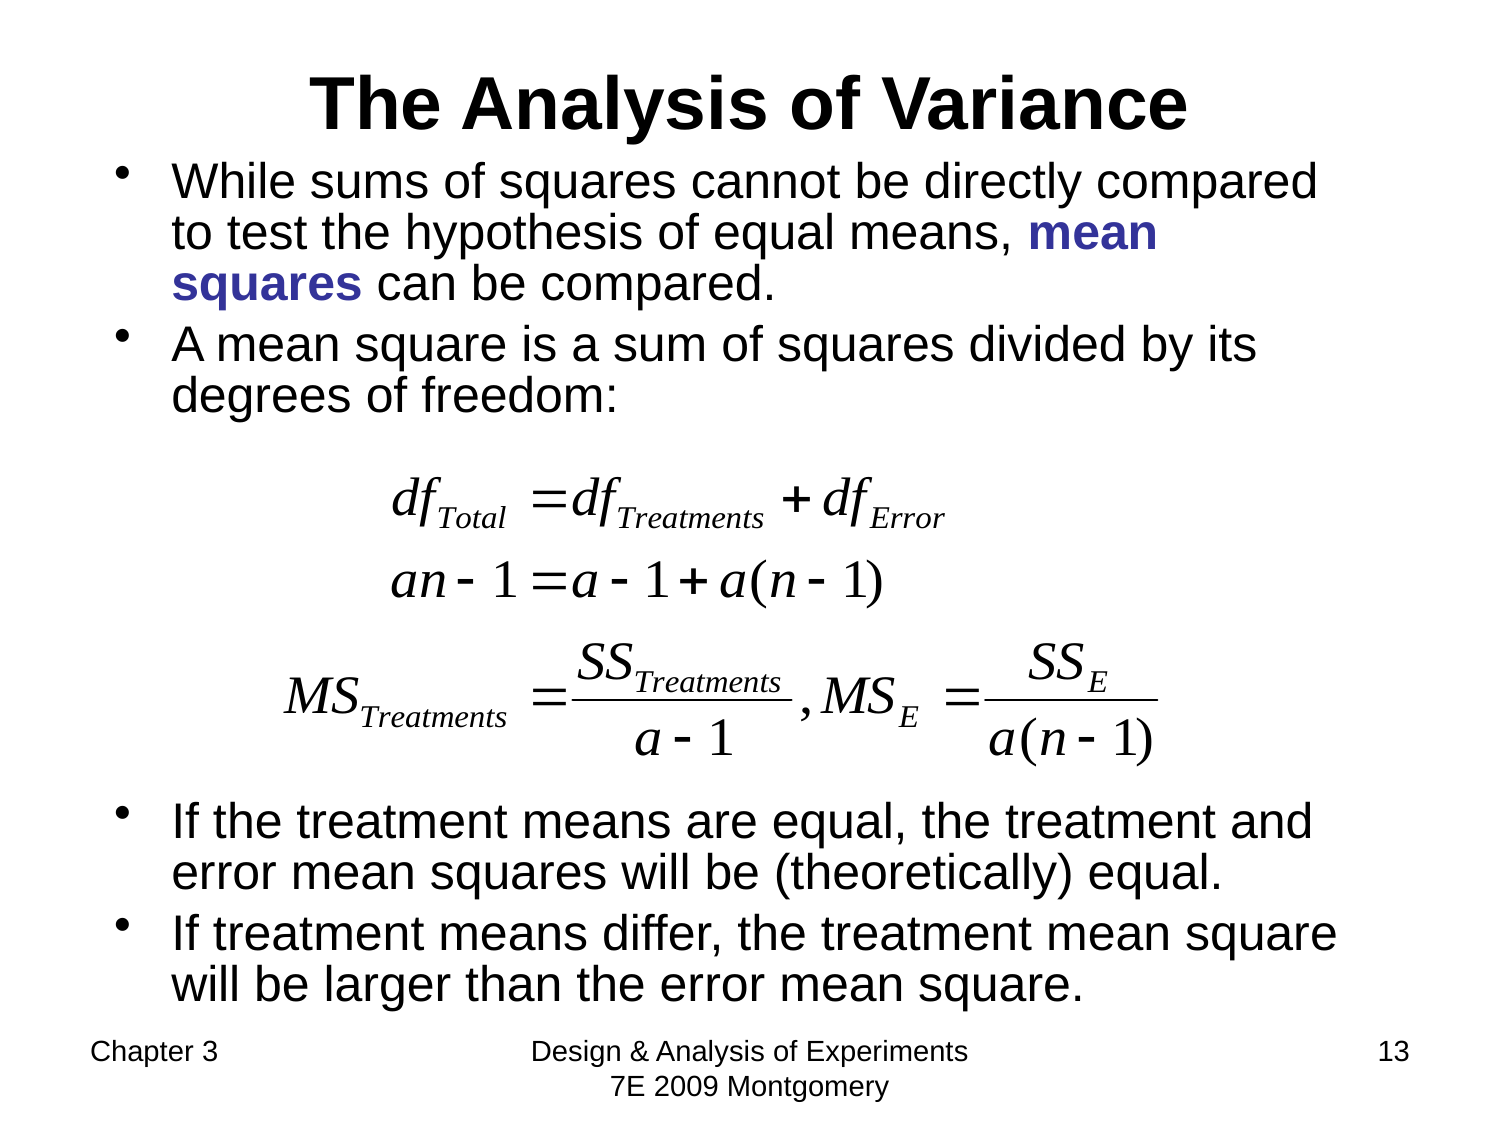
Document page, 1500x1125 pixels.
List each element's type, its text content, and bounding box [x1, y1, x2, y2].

title The Analysis of Variance [112, 37, 1388, 163]
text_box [274, 462, 1171, 779]
slide_number 13 [1074, 1024, 1426, 1103]
slide_number Chapter 3 [74, 1024, 426, 1103]
list While sums of squares cannot be directly compared to test the hypothesis of equal means, mean squares can be compared. A mean square is a sum of squares divided by its degrees of freedom: If the treatment means are equal, the treatment and error mean squares will be (theoretically) equal. If treatment means differ, the treatment mean square will be larger than the error mean square. [99, 149, 1376, 513]
footer Design & Analysis of Experiments 7E 2009 Montgomery [512, 1024, 988, 1103]
